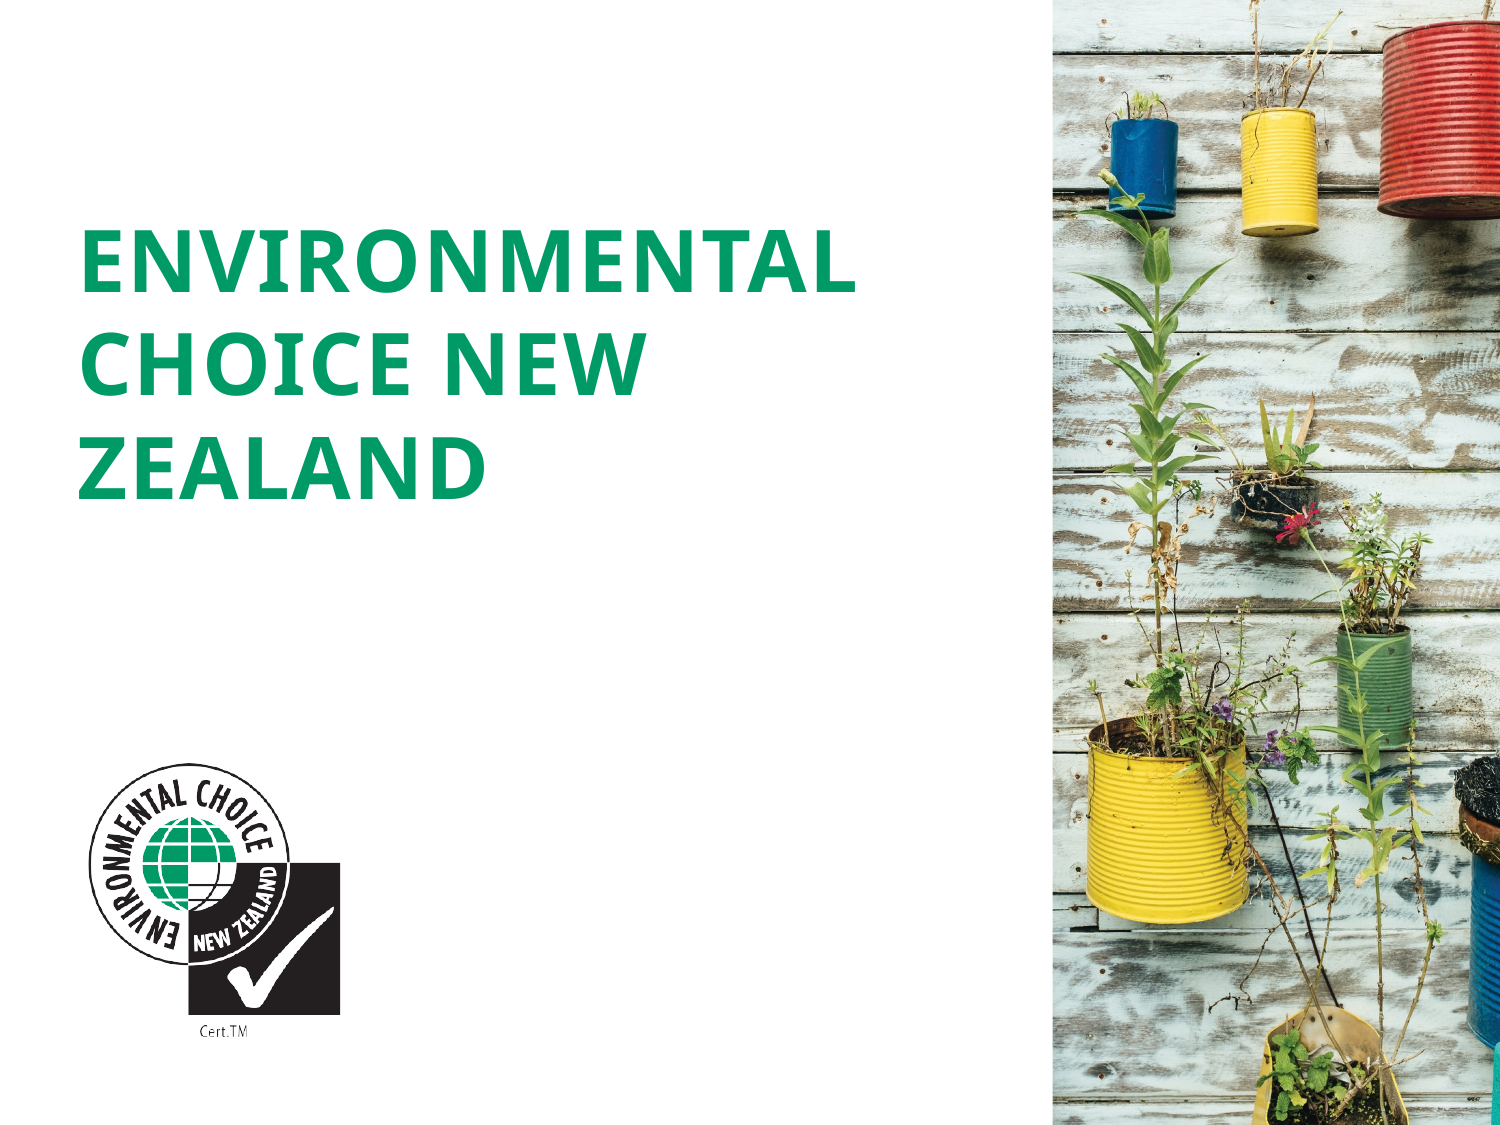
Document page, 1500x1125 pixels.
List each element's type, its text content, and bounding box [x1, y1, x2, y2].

text_box [200, 1025, 247, 1037]
title ENVIRONMENTAL CHOICE NEW ZEALAND [75, 203, 957, 517]
text_box [88, 763, 341, 1015]
text_box [1052, 0, 1500, 1125]
